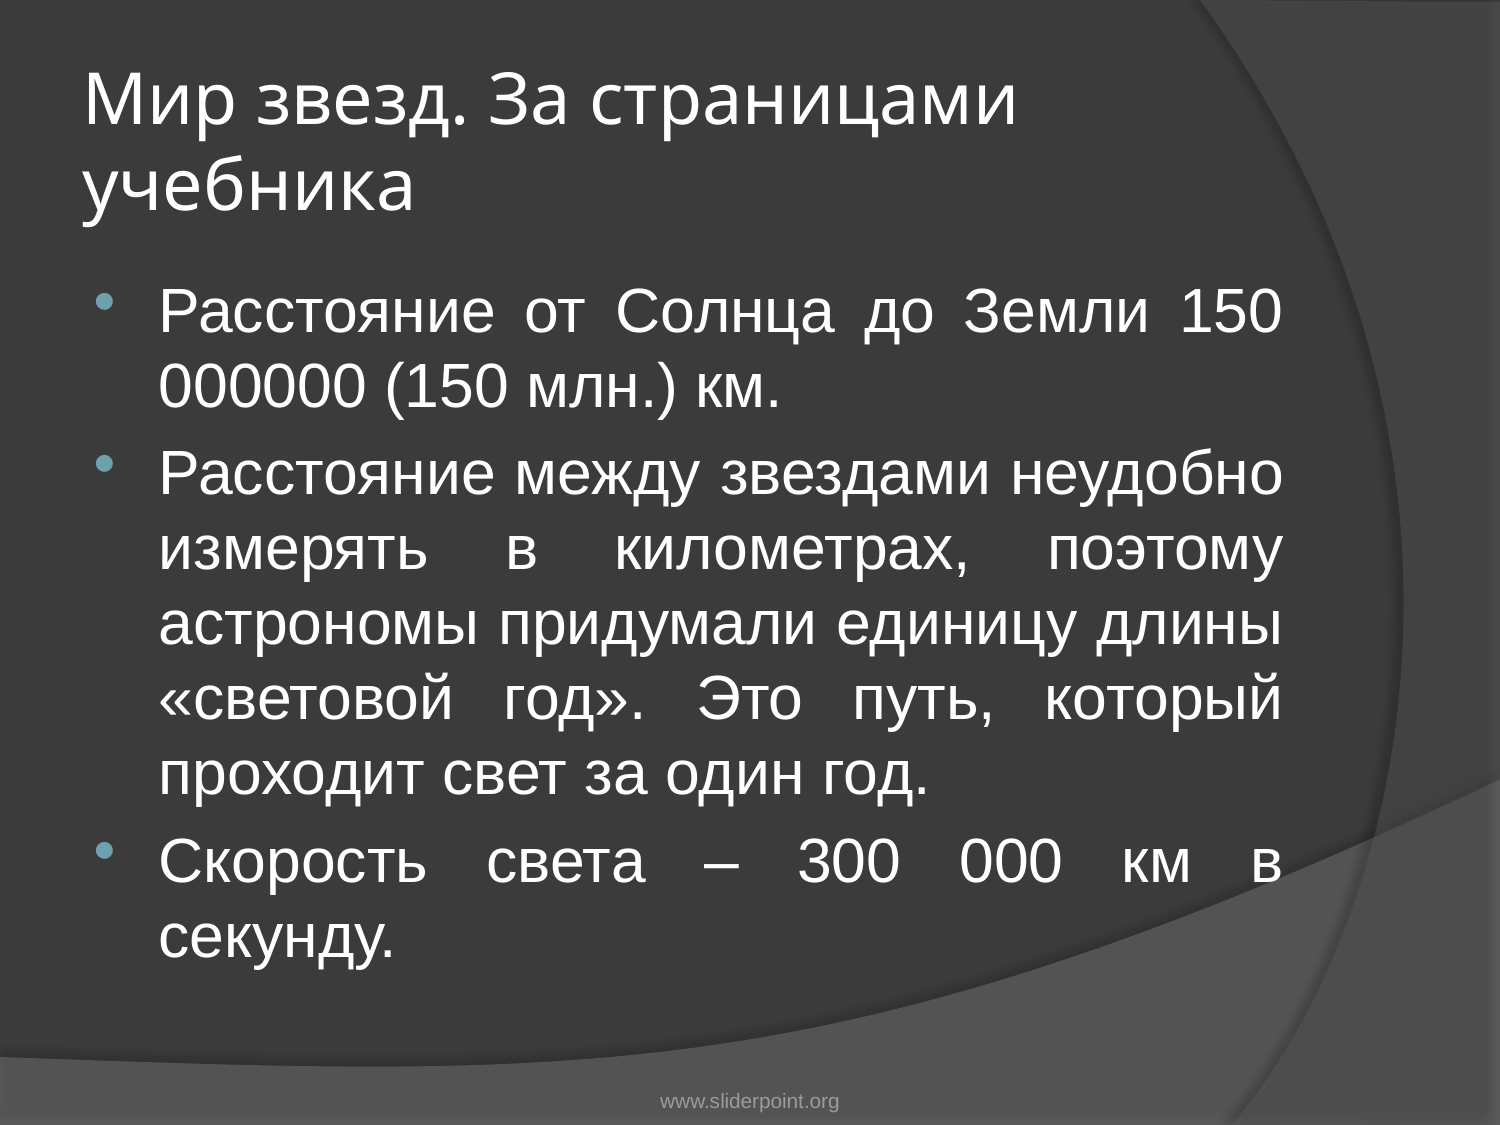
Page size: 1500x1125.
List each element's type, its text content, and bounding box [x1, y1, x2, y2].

footer www.sliderpoint.org [512, 1053, 988, 1114]
title Мир звезд. За страницами учебника [74, 44, 1301, 233]
list Расстояние от Солнца до Земли 150 000000 (150 млн.) км. Расстояние между звездами неудобно измерять в километрах, поэтому астрономы придумали единицу длины «световой год». Это путь, который проходит свет за один год. Скорость света – 300 000 км в секунду. [74, 262, 1301, 1006]
